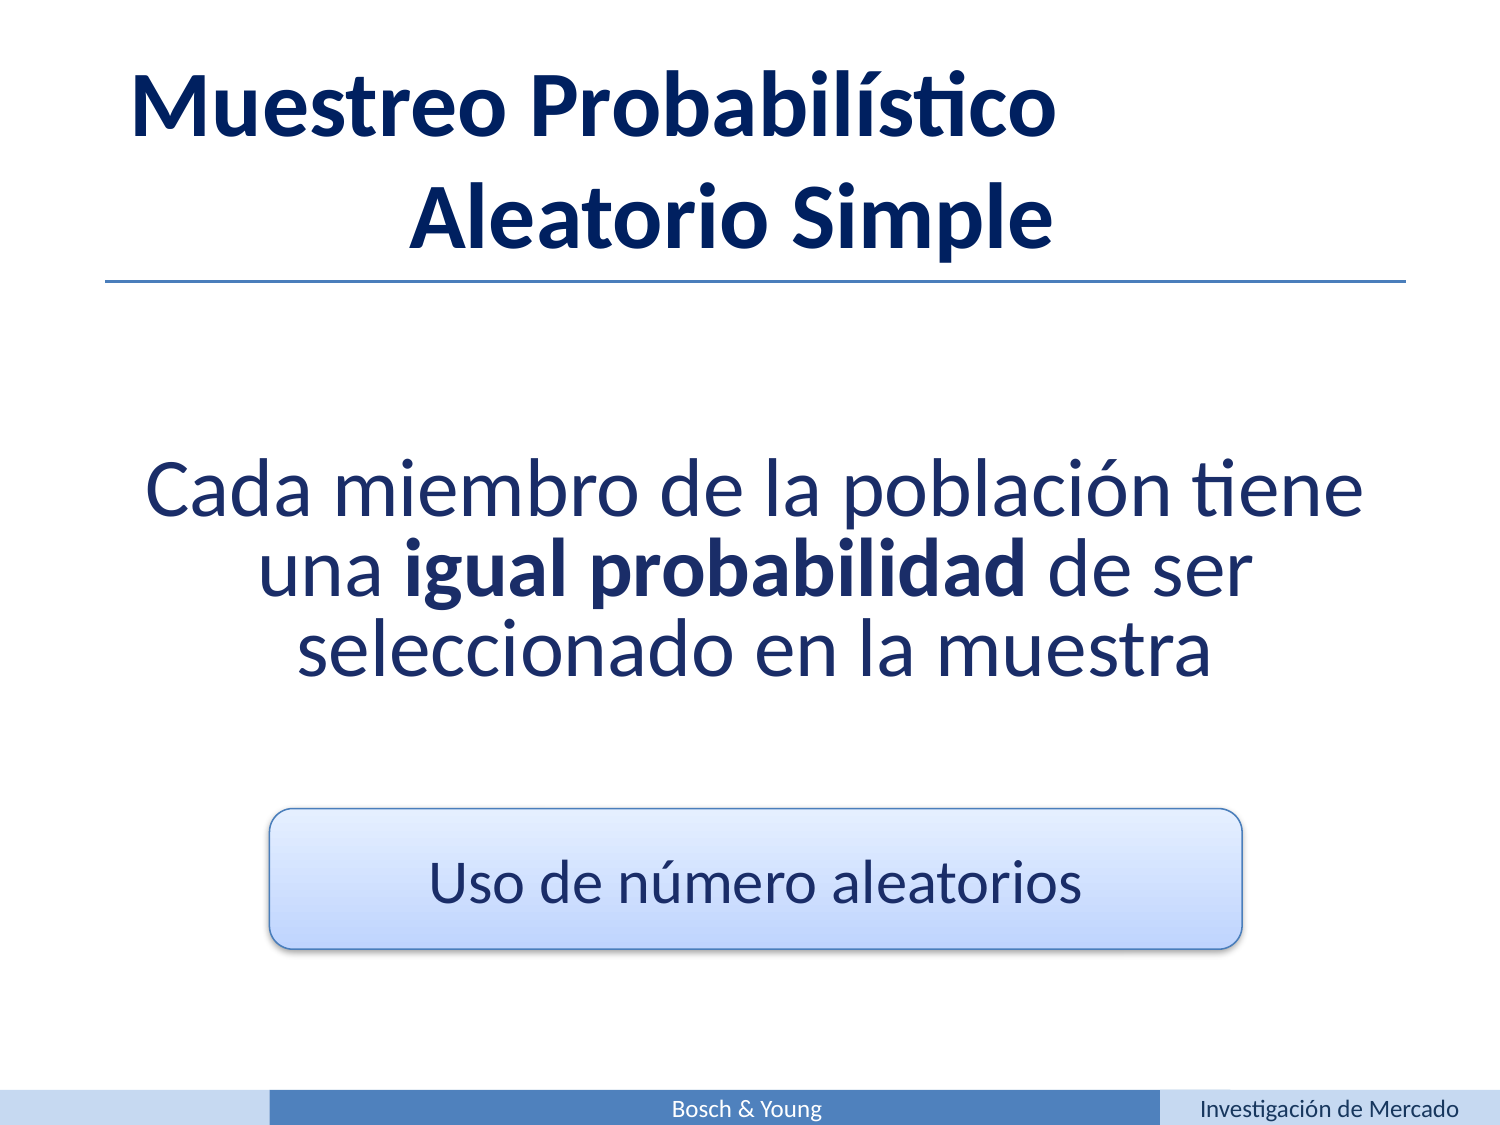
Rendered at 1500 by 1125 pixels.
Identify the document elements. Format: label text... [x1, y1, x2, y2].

text_box Investigación de Mercado [1158, 1088, 1500, 1125]
text_box Uso de número aleatorios [268, 807, 1243, 950]
text_box Cada miembro de la población tiene una igual probabilidad de ser seleccionado en la muestra [105, 445, 1407, 855]
text_box [0, 1088, 272, 1125]
text_box Muestreo Probabilístico Aleatorio Simple [46, 35, 1418, 275]
text_box Bosch & Young [272, 1088, 1158, 1125]
